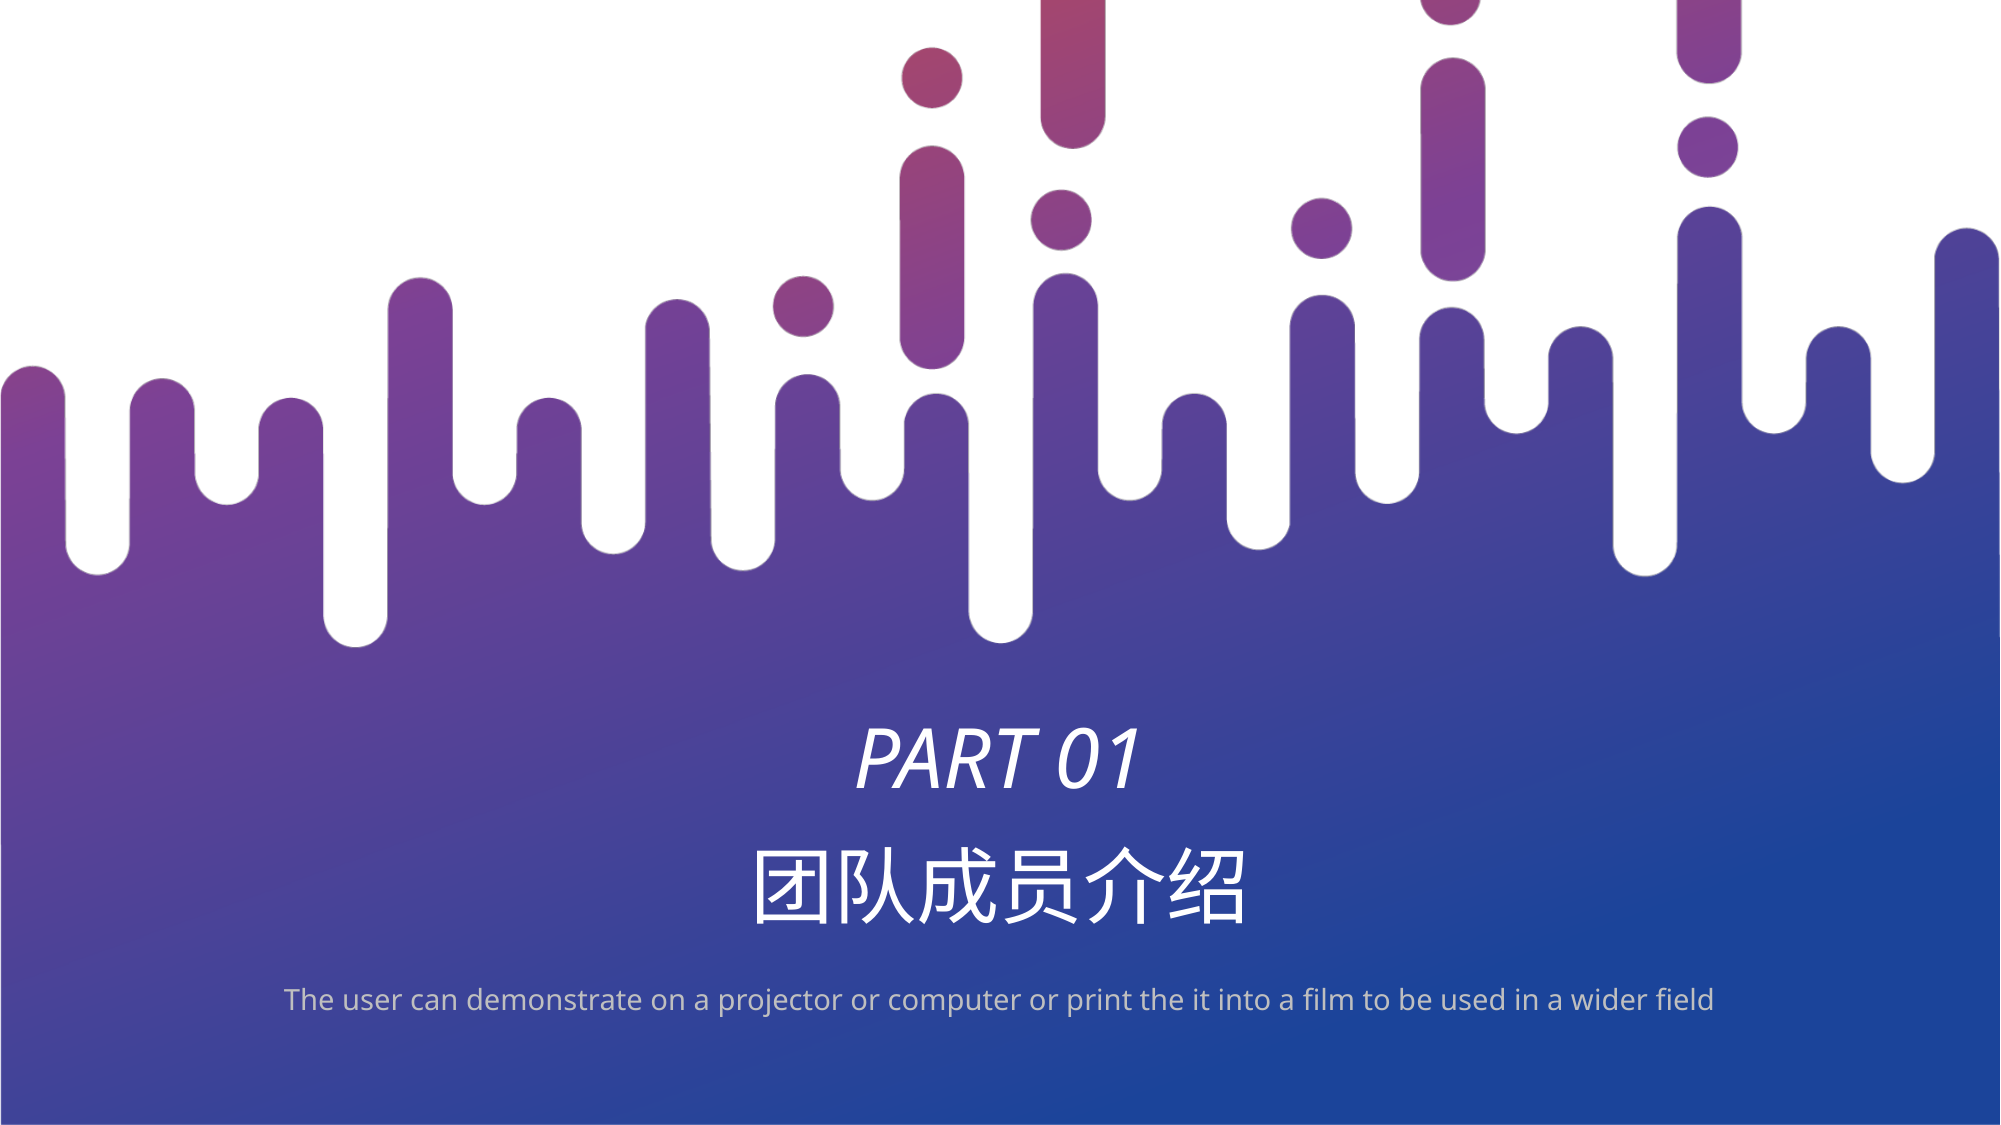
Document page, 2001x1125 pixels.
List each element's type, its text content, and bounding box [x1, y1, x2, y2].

text_box The user can demonstrate on a projector or computer or print the it into a film to be used in a wider field [1565, 966, 1822, 1024]
text_box The user can demonstrate on a projector or computer or print the it into a film to be used in a wider field [178, 966, 435, 1024]
picture [3, 0, 1998, 1125]
